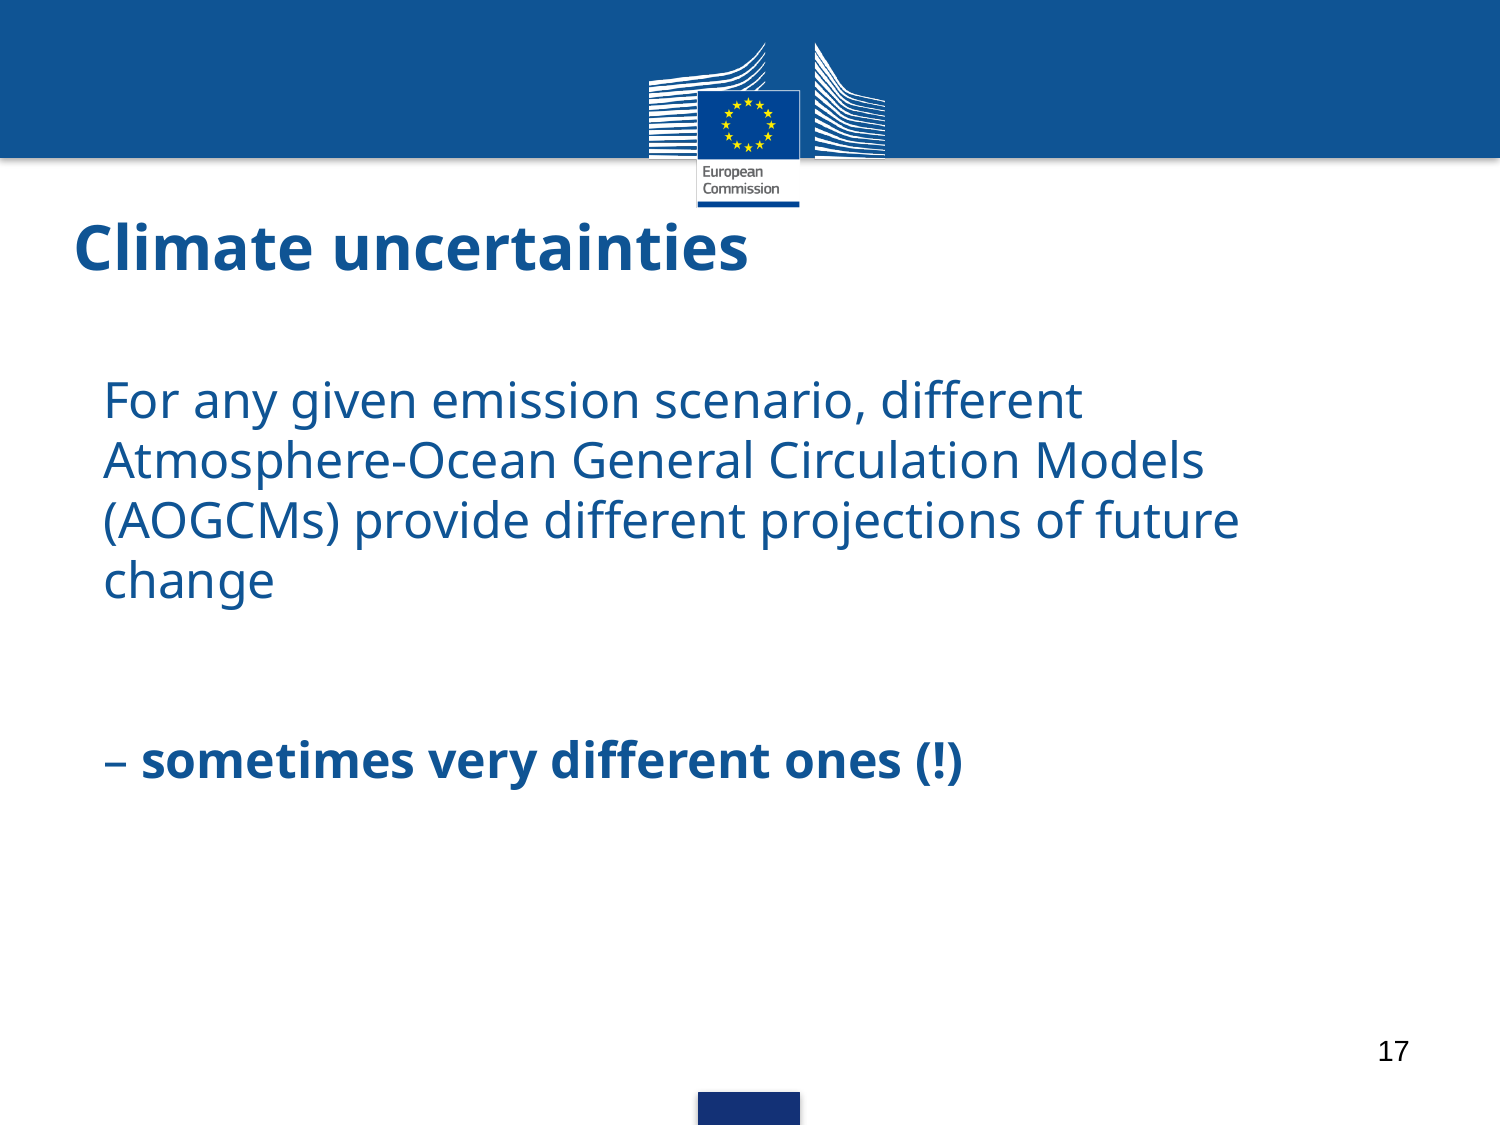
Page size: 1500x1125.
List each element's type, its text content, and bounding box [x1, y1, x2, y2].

picture [649, 42, 885, 143]
title Climate uncertainties [0, 143, 1351, 348]
text_box For any given emission scenario, different Atmosphere-Ocean General Circulation Models (AOGCMs) provide different projections of future change – sometimes very different ones (!) [88, 361, 1412, 857]
slide_number 17 [1074, 1024, 1426, 1103]
